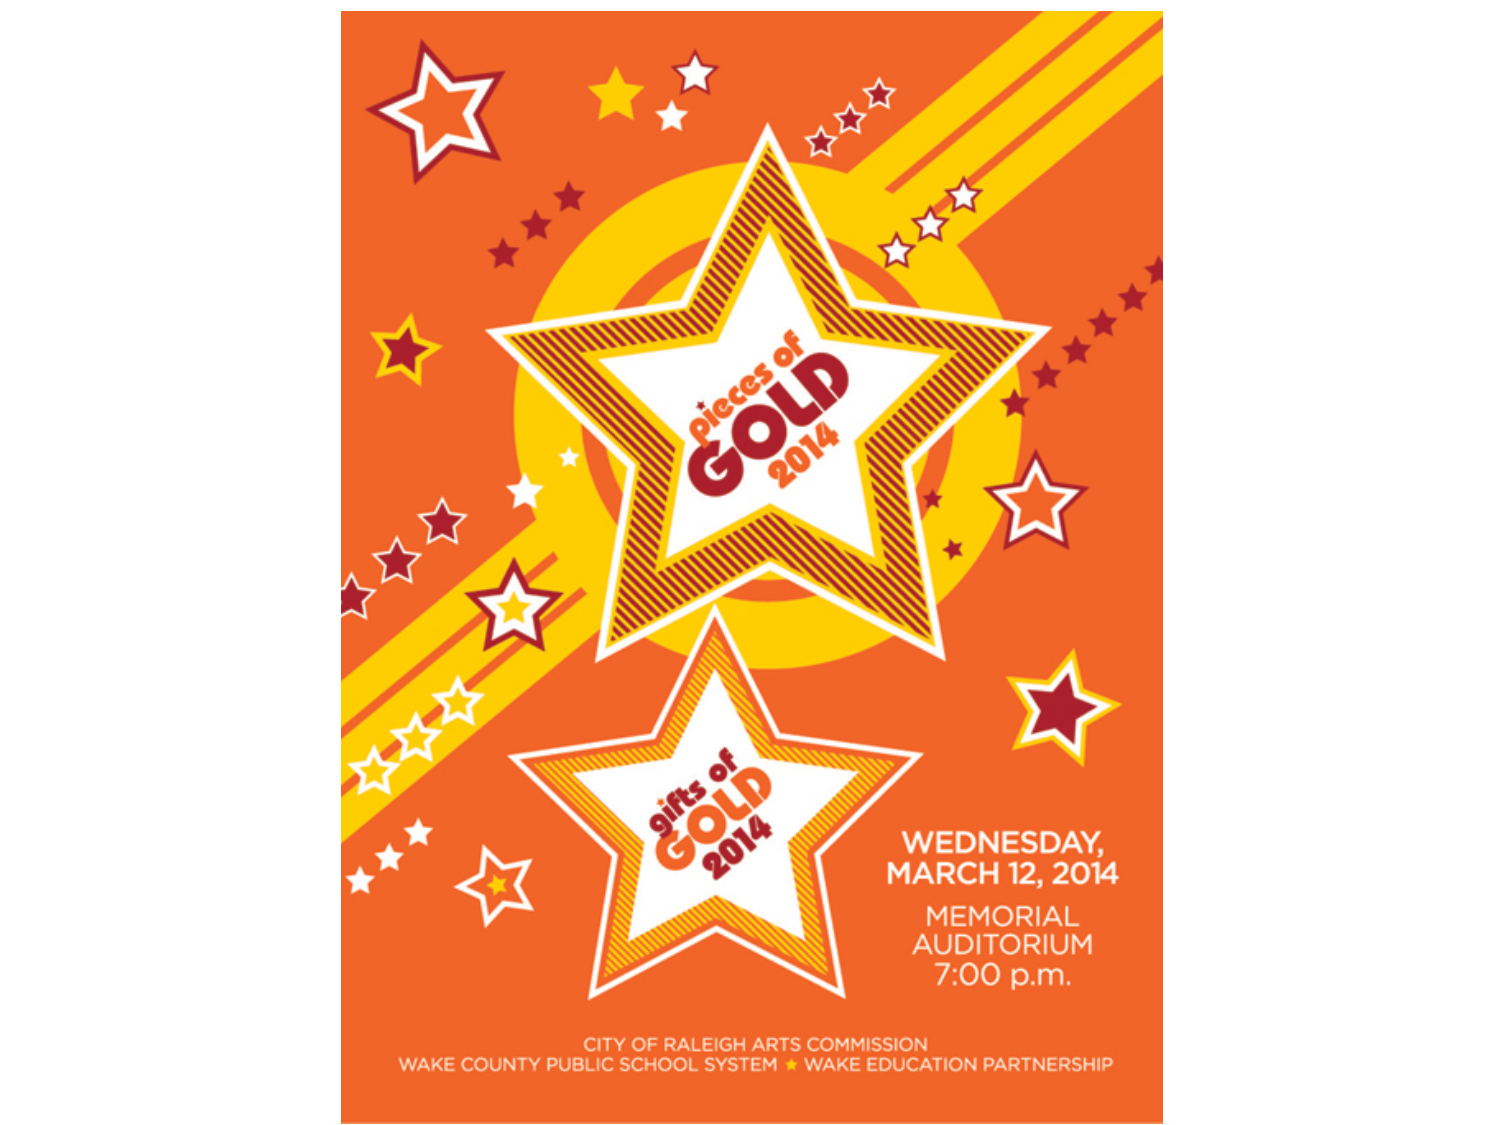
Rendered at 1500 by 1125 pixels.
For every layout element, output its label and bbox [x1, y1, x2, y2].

picture [340, 11, 1163, 1125]
